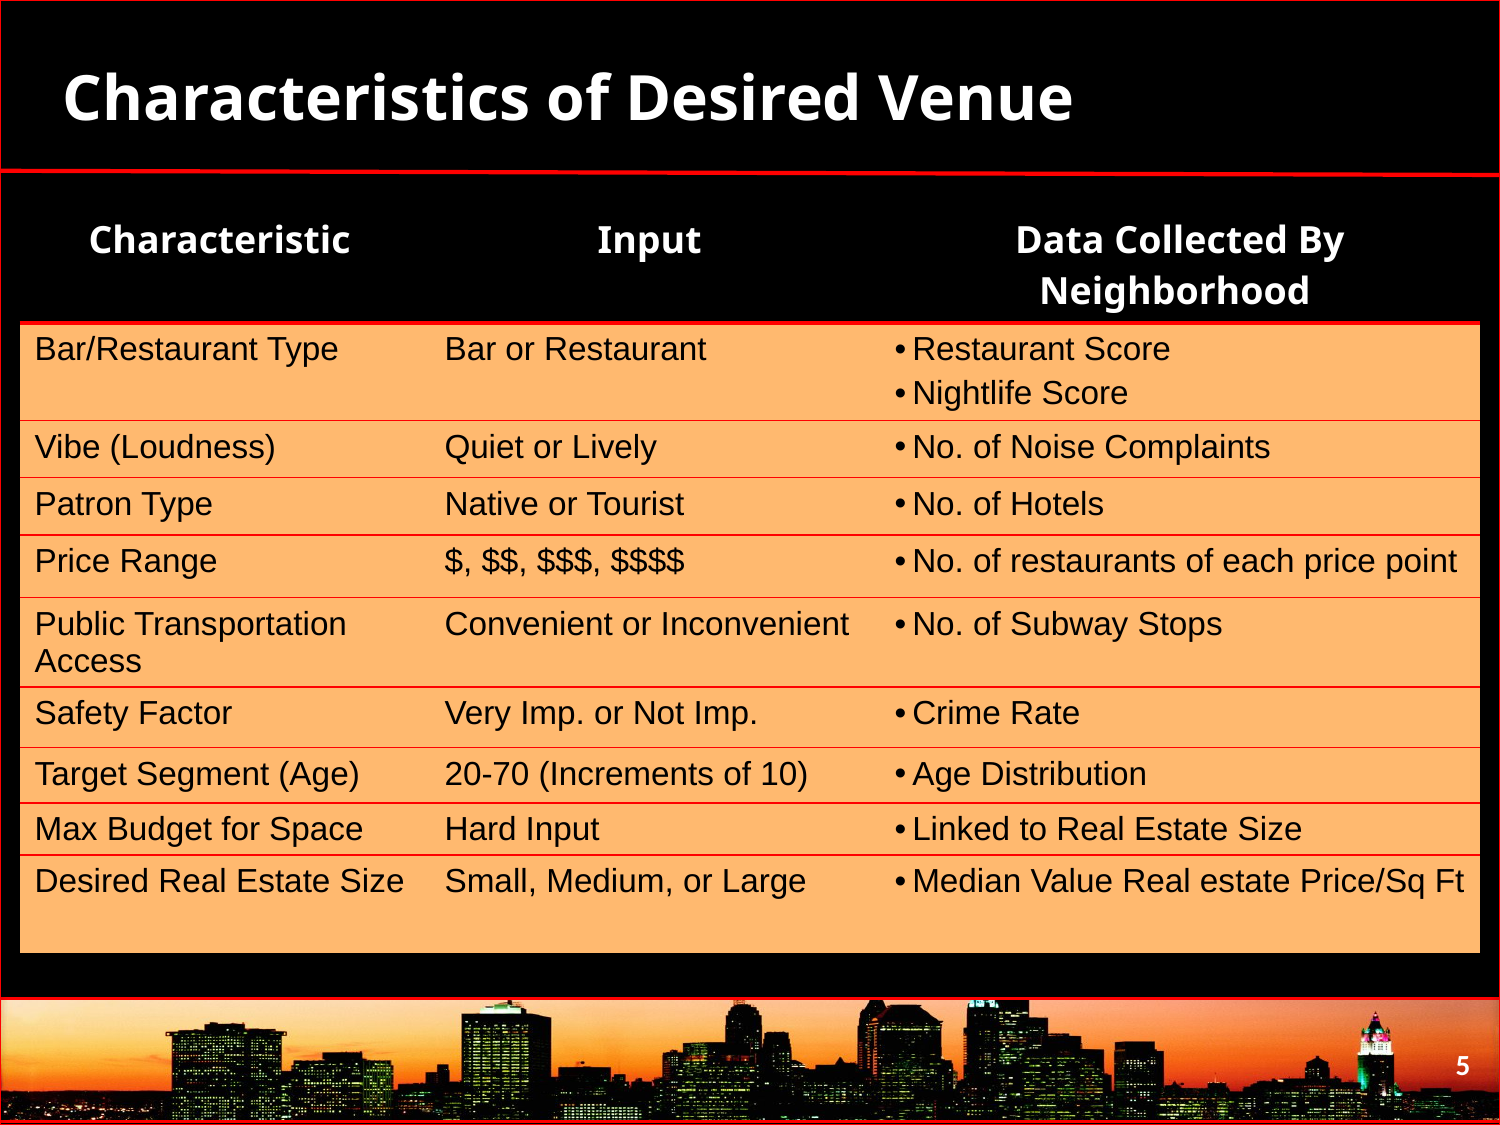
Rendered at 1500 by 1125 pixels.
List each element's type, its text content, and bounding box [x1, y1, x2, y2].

table_cell Quiet or Lively [430, 421, 880, 477]
table_cell No. of restaurants of each price point [880, 536, 1480, 597]
table_cell No. of Subway Stops [880, 598, 1480, 686]
table_cell Bar or Restaurant [430, 325, 880, 420]
table_cell Very Imp. or Not Imp. [430, 688, 880, 747]
table_cell Median Value Real estate Price/Sq Ft [880, 856, 1480, 953]
table_cell Small, Medium, or Large [430, 856, 880, 953]
table_cell Vibe (Loudness) [20, 421, 430, 477]
table_cell Patron Type [20, 478, 430, 534]
table_cell 20-70 (Increments of 10) [430, 748, 880, 802]
table_cell Public Transportation Access [20, 598, 430, 686]
table_cell Safety Factor [20, 688, 430, 747]
table_cell Desired Real Estate Size [20, 856, 430, 953]
table_cell Linked to Real Estate Size [880, 804, 1480, 854]
table_cell Price Range [20, 536, 430, 597]
table_cell No. of Hotels [880, 478, 1480, 534]
table_header Data Collected By Neighborhood [880, 206, 1480, 321]
table_cell Bar/Restaurant Type [20, 325, 430, 420]
table_cell Target Segment (Age) [20, 748, 430, 802]
picture [1, 1000, 1499, 1120]
title Characteristics of Desired Venue [47, 45, 1500, 146]
table_cell No. of Noise Complaints [880, 421, 1480, 477]
table_cell Crime Rate [880, 688, 1480, 747]
table_cell Convenient or Inconvenient [430, 598, 880, 686]
table_cell Native or Tourist [430, 478, 880, 534]
table_header Input [430, 206, 880, 321]
table_cell Age Distribution [880, 748, 1480, 802]
table_cell Hard Input [430, 804, 880, 854]
table_cell Restaurant Score Nightlife Score [880, 325, 1480, 420]
table_cell Max Budget for Space [20, 804, 430, 854]
table_cell $, $$, $$$, $$$$ [430, 536, 880, 597]
table_header Characteristic [20, 206, 430, 321]
